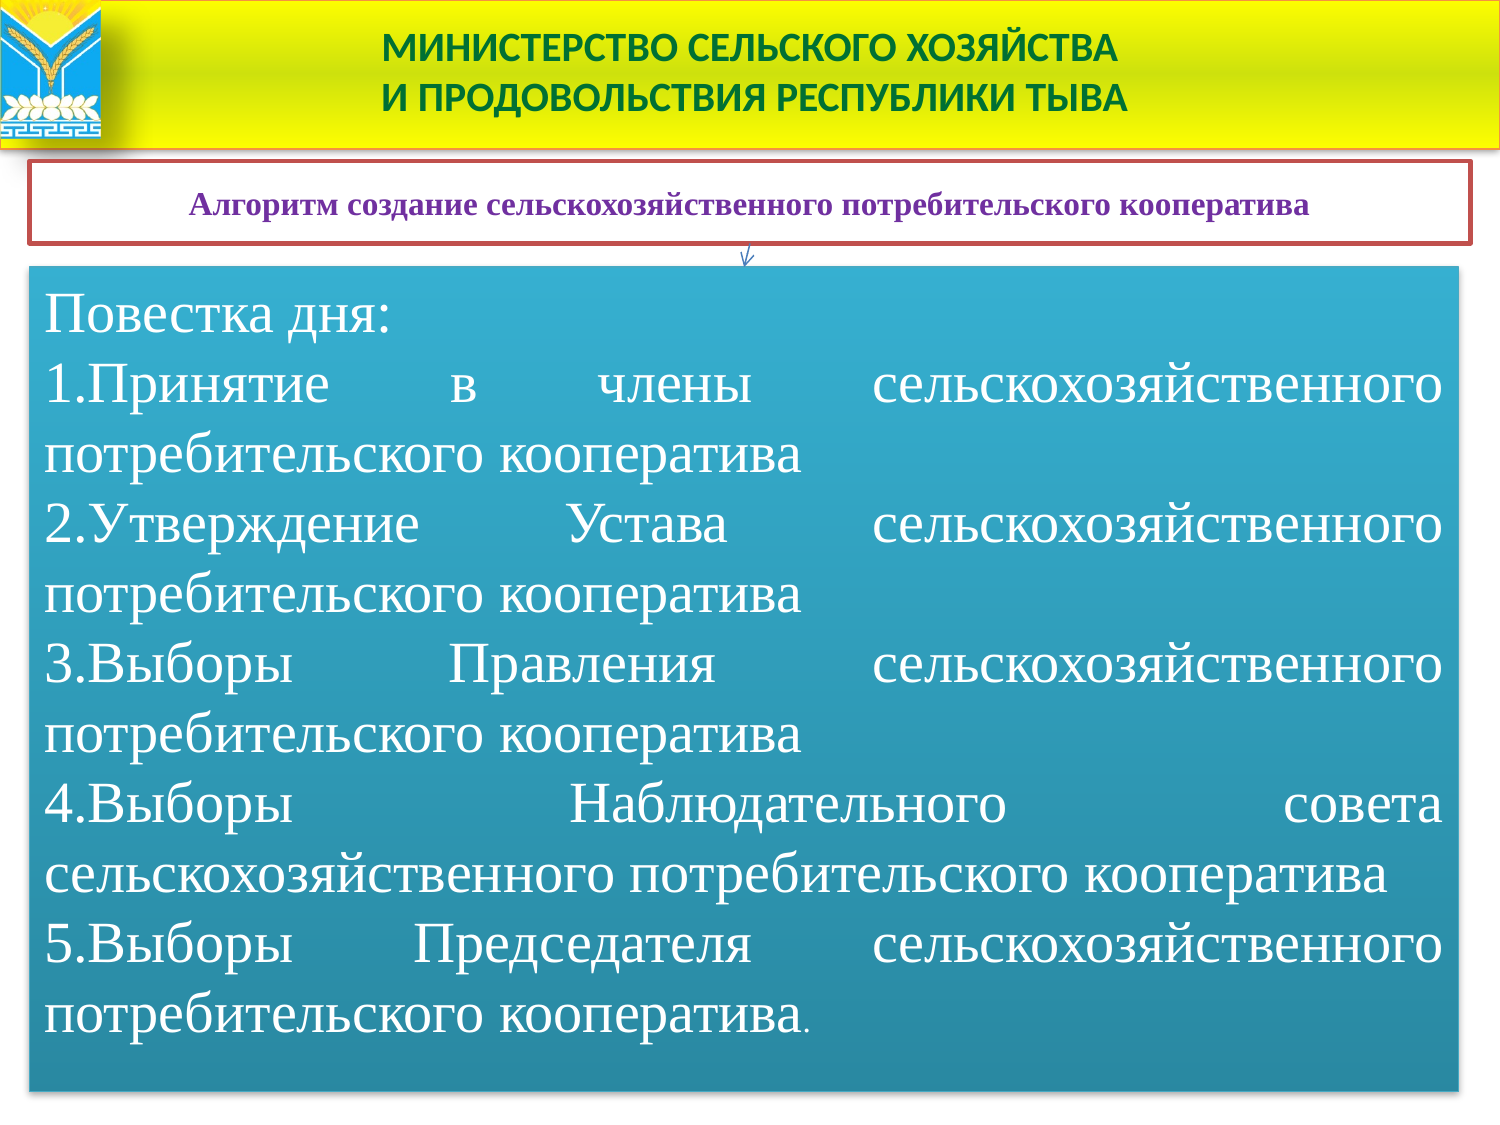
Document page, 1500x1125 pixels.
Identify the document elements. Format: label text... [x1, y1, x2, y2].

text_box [743, 243, 751, 268]
picture [0, 0, 101, 139]
text_box МИНИСТЕРСТВО СЕЛЬСКОГО ХОЗЯЙСТВА И ПРОДОВОЛЬСТВИЯ РЕСПУБЛИКИ ТЫВА [103, 0, 1500, 150]
text_box Алгоритм создание сельскохозяйственного потребительского кооператива [27, 159, 1473, 246]
text_box Повестка дня: 1.Принятие в члены сельскохозяйственного потребительского кооператива 2.Утверждение Устава сельскохозяйственного потребительского кооператива 3.Выборы Правления сельскохозяйственного потребительского кооператива 4.Выборы Наблюдательного совета сельскохозяйственного потребительского кооператива 5.Выборы Председателя сельскохозяйственного потребительского кооператива. [29, 266, 1459, 1092]
